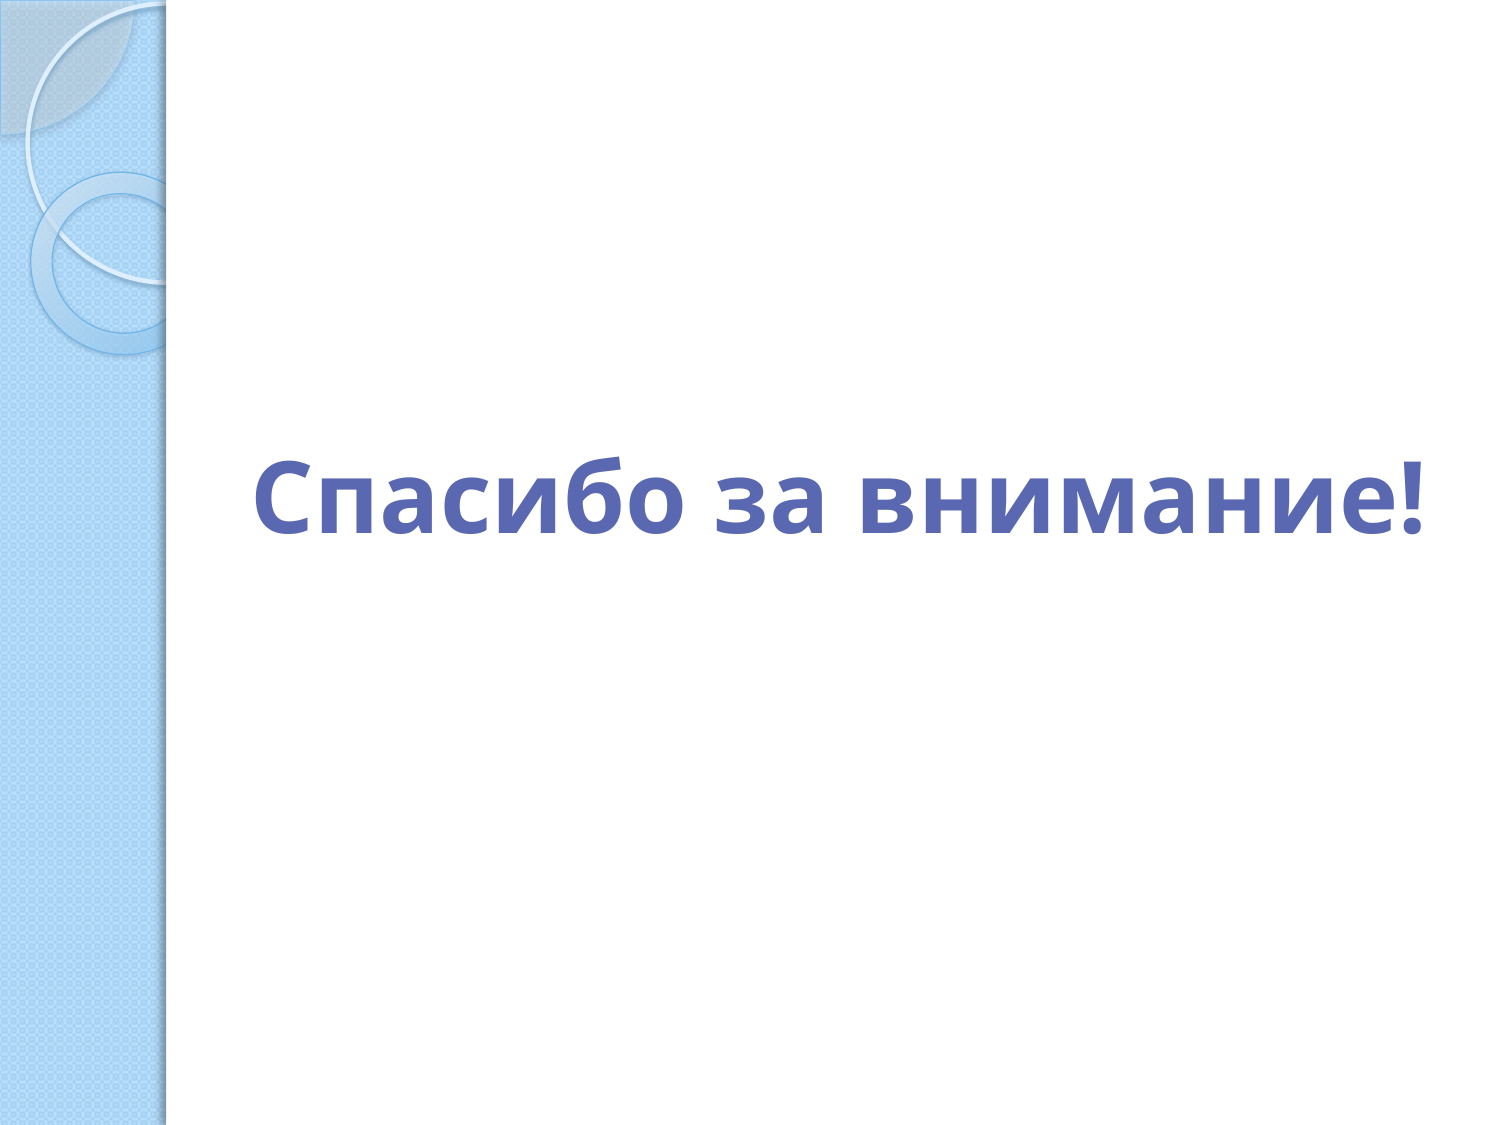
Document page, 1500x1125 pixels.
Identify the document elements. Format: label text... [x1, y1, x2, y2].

list Спасибо за внимание! [218, 426, 1449, 657]
